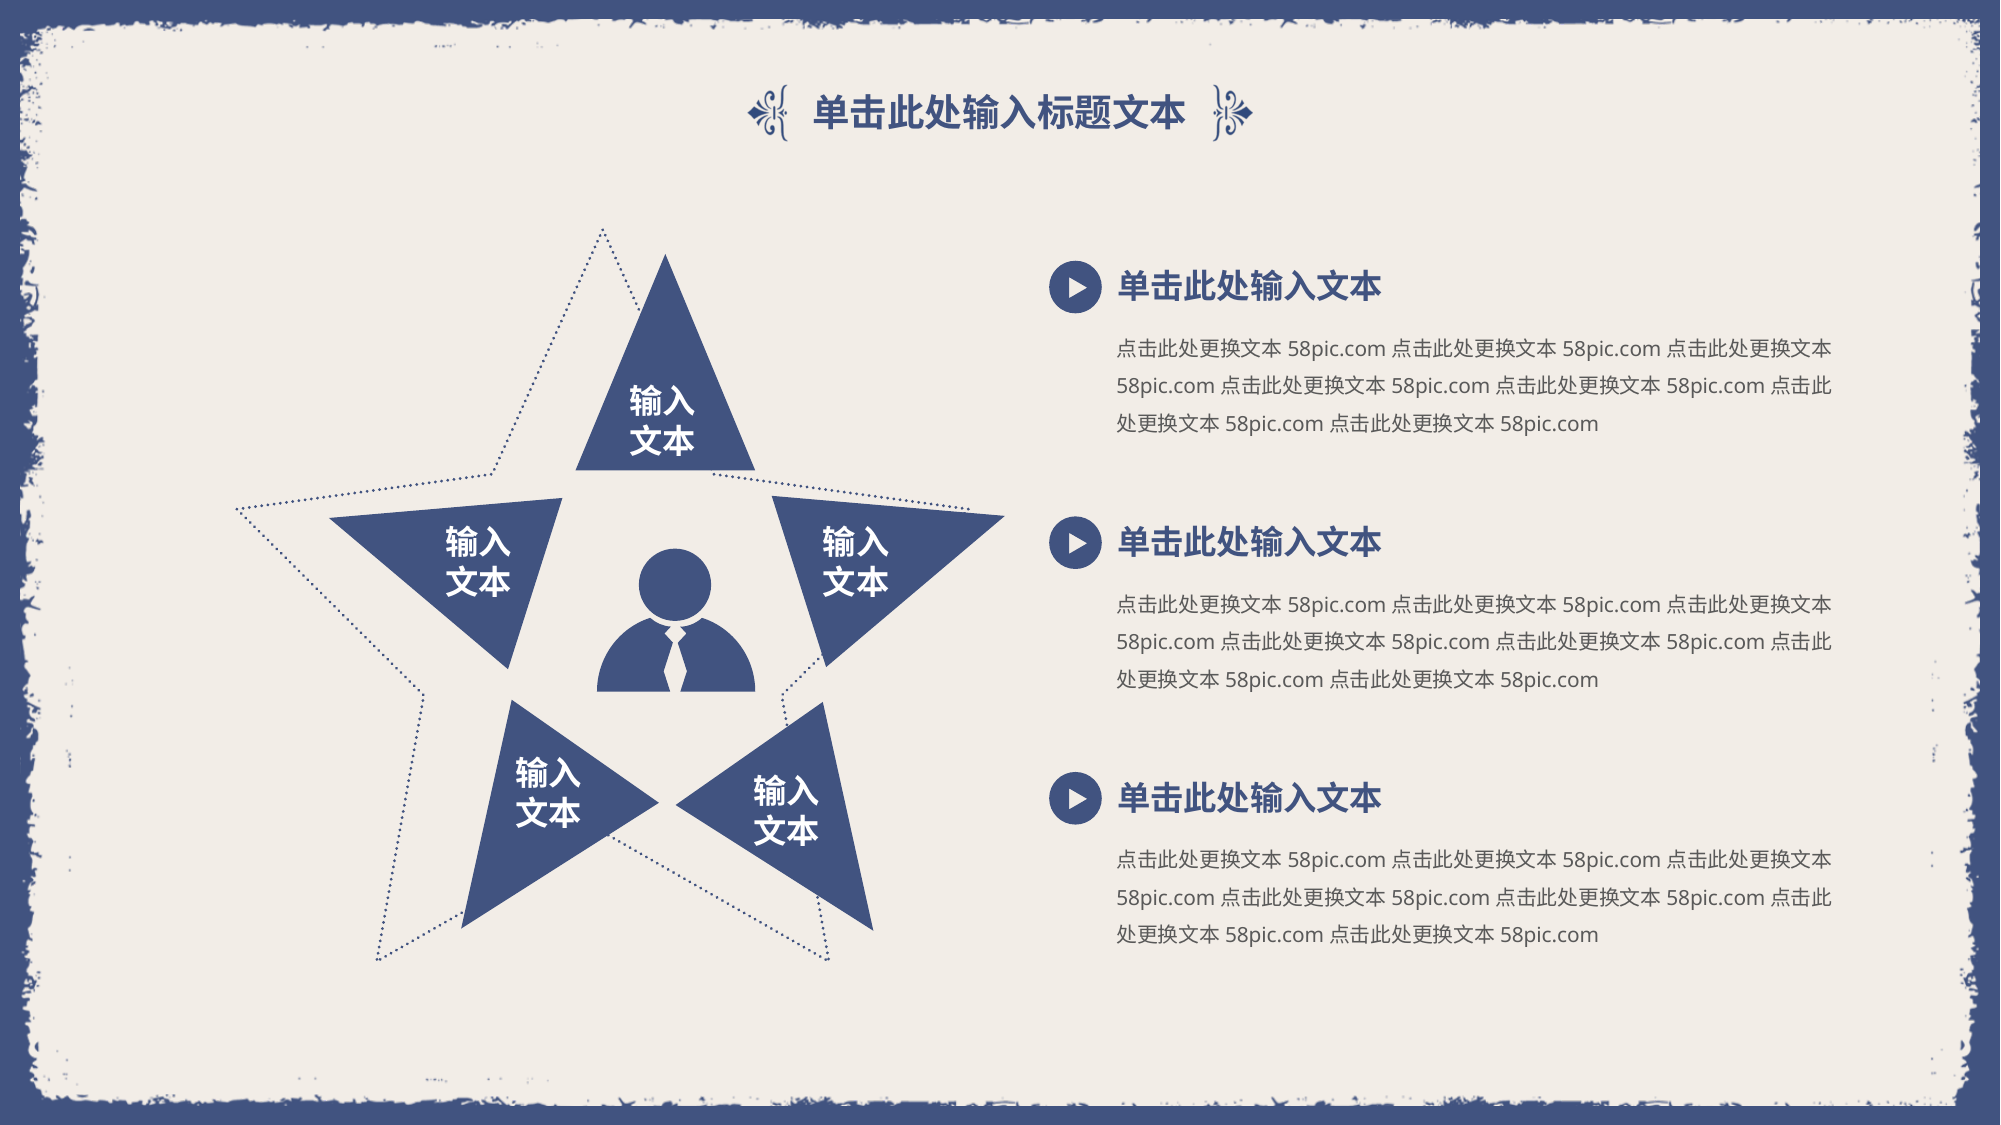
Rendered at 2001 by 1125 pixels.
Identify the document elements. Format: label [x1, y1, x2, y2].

text_box [721, 733, 902, 951]
text_box [596, 548, 756, 692]
text_box [793, 458, 1010, 639]
text_box [0, 6, 2000, 1119]
text_box [575, 253, 756, 471]
picture [1204, 93, 1262, 134]
picture [738, 93, 796, 134]
text_box [323, 461, 541, 641]
text_box [433, 731, 613, 949]
